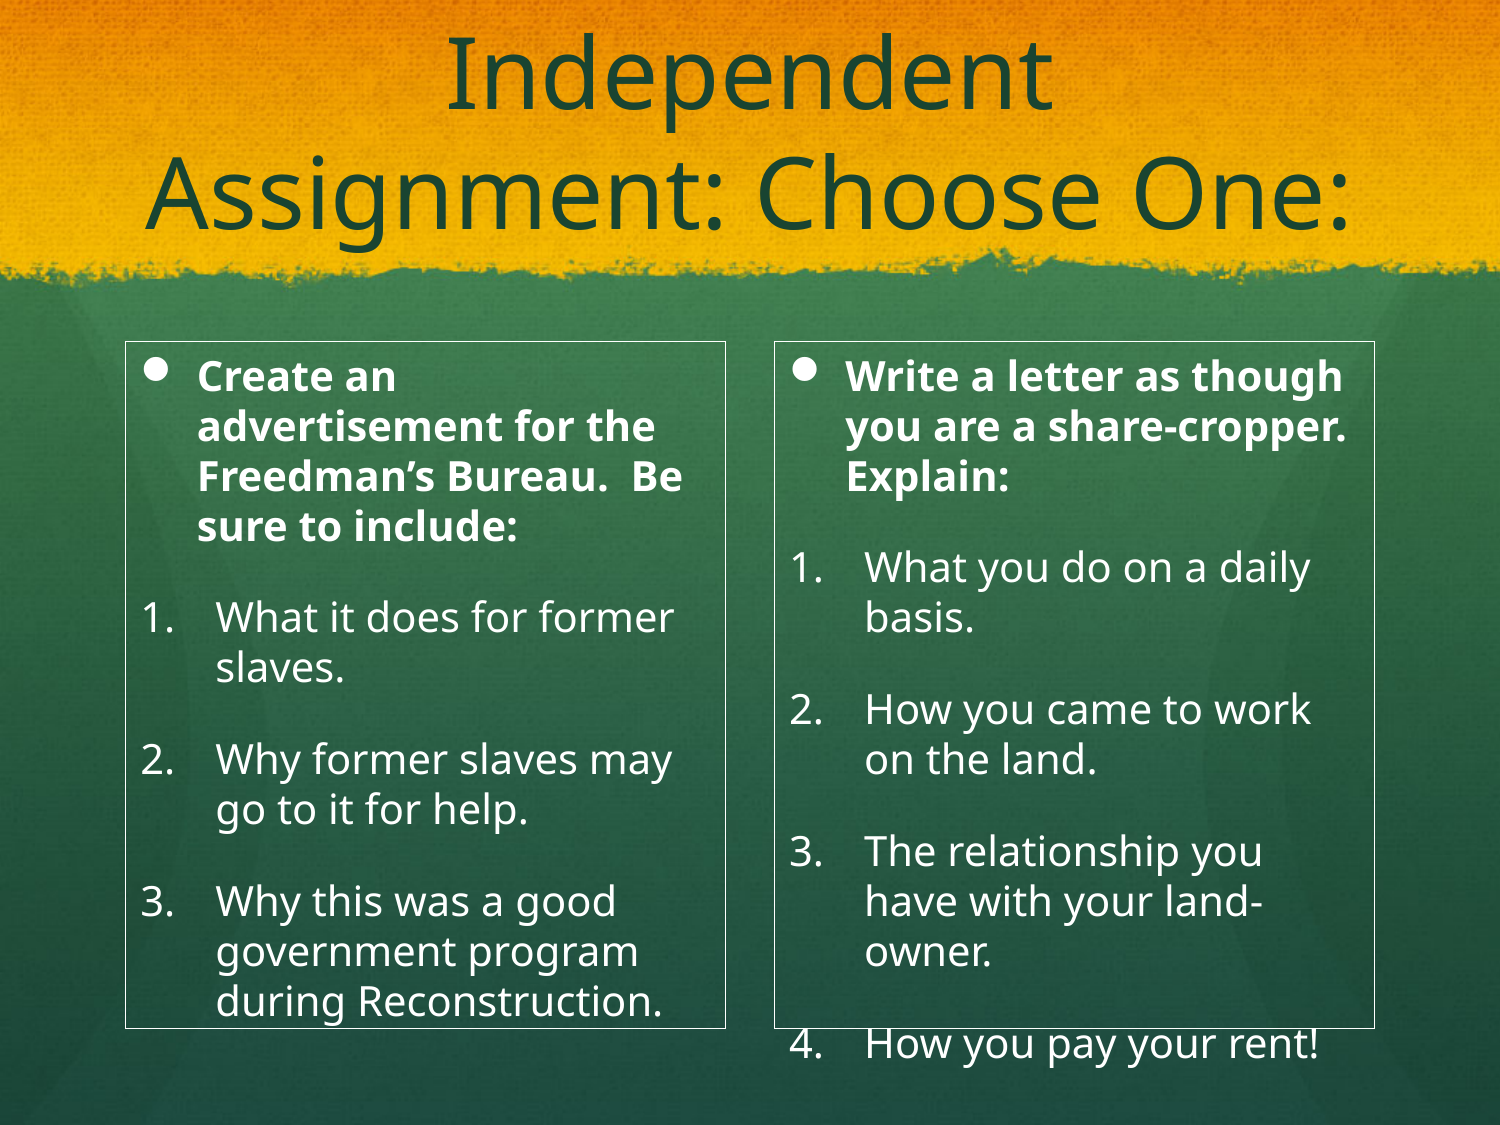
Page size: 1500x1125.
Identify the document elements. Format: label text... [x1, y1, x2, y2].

picture [0, 0, 1500, 1125]
list Create an advertisement for the Freedman’s Bureau. Be sure to include: What it does for former slaves. Why former slaves may go to it for help. Why this was a good government program during Reconstruction. [125, 341, 726, 1029]
list Write a letter as though you are a share-cropper. Explain: What you do on a daily basis. How you came to work on the land. The relationship you have with your land-owner. How you pay your rent! [774, 341, 1375, 1029]
title Independent Assignment: Choose One: [125, 13, 1375, 246]
